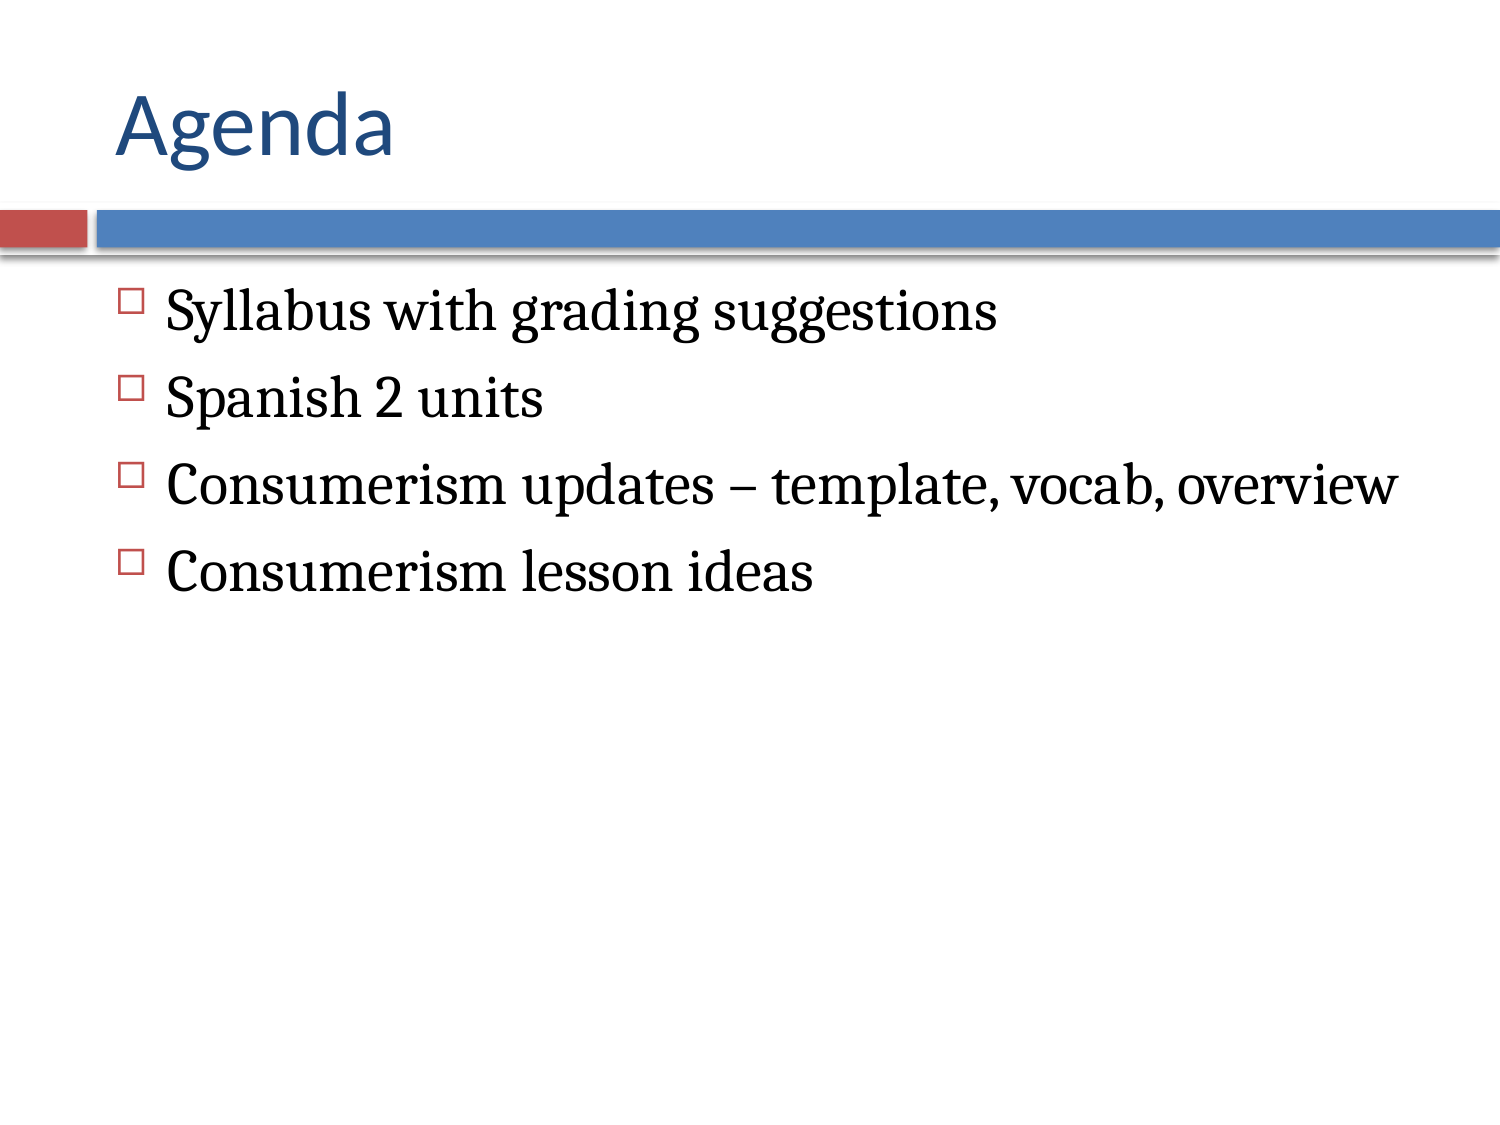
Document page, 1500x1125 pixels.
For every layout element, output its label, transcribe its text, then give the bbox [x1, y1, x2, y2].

list Syllabus with grading suggestions Spanish 2 units Consumerism updates – template, vocab, overview Consumerism lesson ideas [100, 262, 1438, 1000]
title Agenda [100, 37, 1438, 200]
